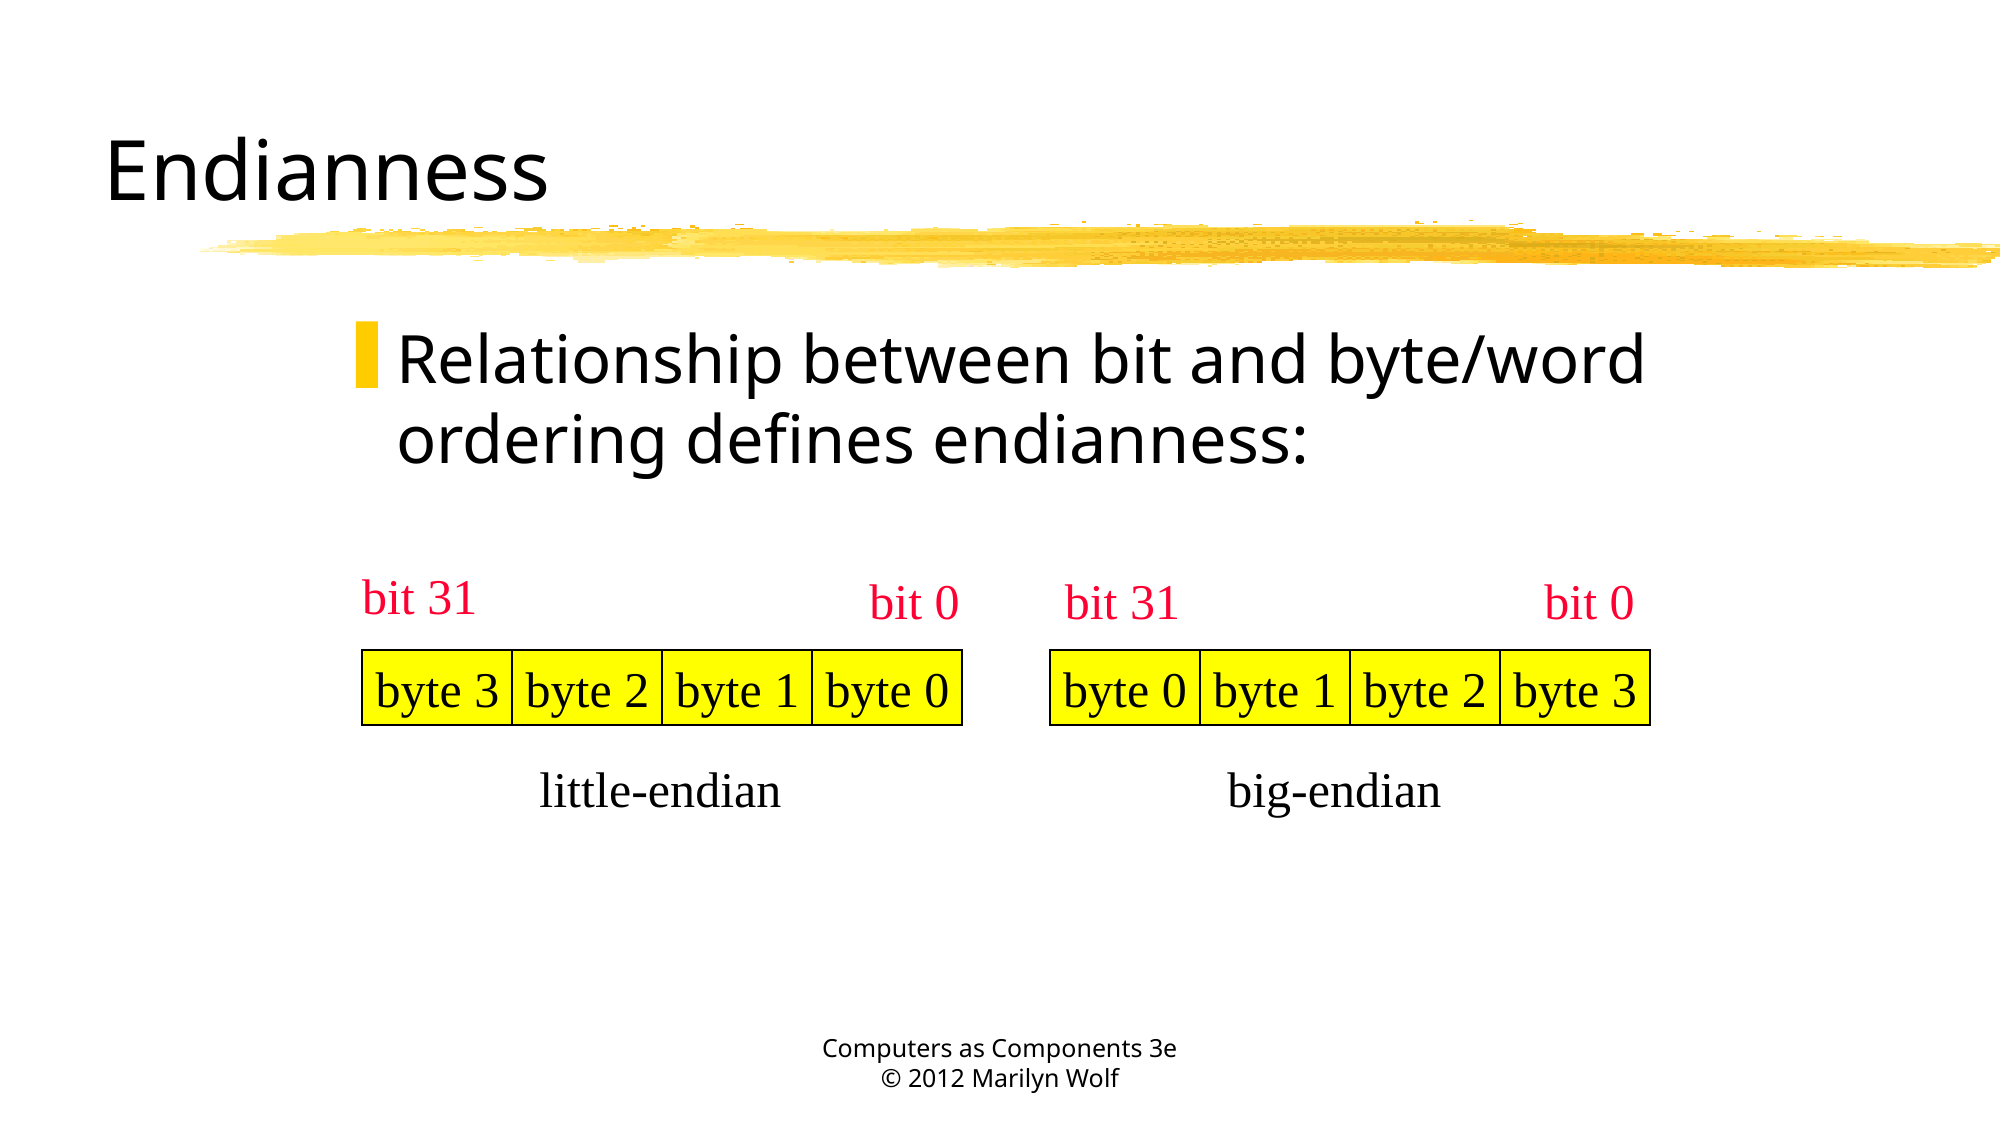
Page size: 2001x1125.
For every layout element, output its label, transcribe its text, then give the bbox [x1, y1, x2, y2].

text_box byte 0 [1049, 649, 1199, 725]
text_box byte 1 [662, 649, 812, 725]
text_box bit 0 [1529, 562, 1650, 638]
text_box byte 1 [1199, 649, 1349, 725]
list Relationship between bit and byte/word ordering defines endianness: [324, 309, 1667, 501]
text_box byte 3 [1499, 649, 1650, 725]
text_box bit 31 [347, 556, 493, 632]
text_box big-endian [1212, 749, 1457, 825]
text_box byte 3 [362, 649, 512, 725]
text_box bit 31 [1049, 562, 1196, 638]
text_box little-endian [524, 749, 797, 825]
text_box bit 0 [854, 562, 975, 638]
title Endianness [88, 37, 1790, 226]
text_box byte 2 [512, 649, 662, 725]
picture [200, 215, 2000, 279]
text_box byte 0 [812, 649, 963, 725]
text_box byte 2 [1349, 649, 1499, 725]
